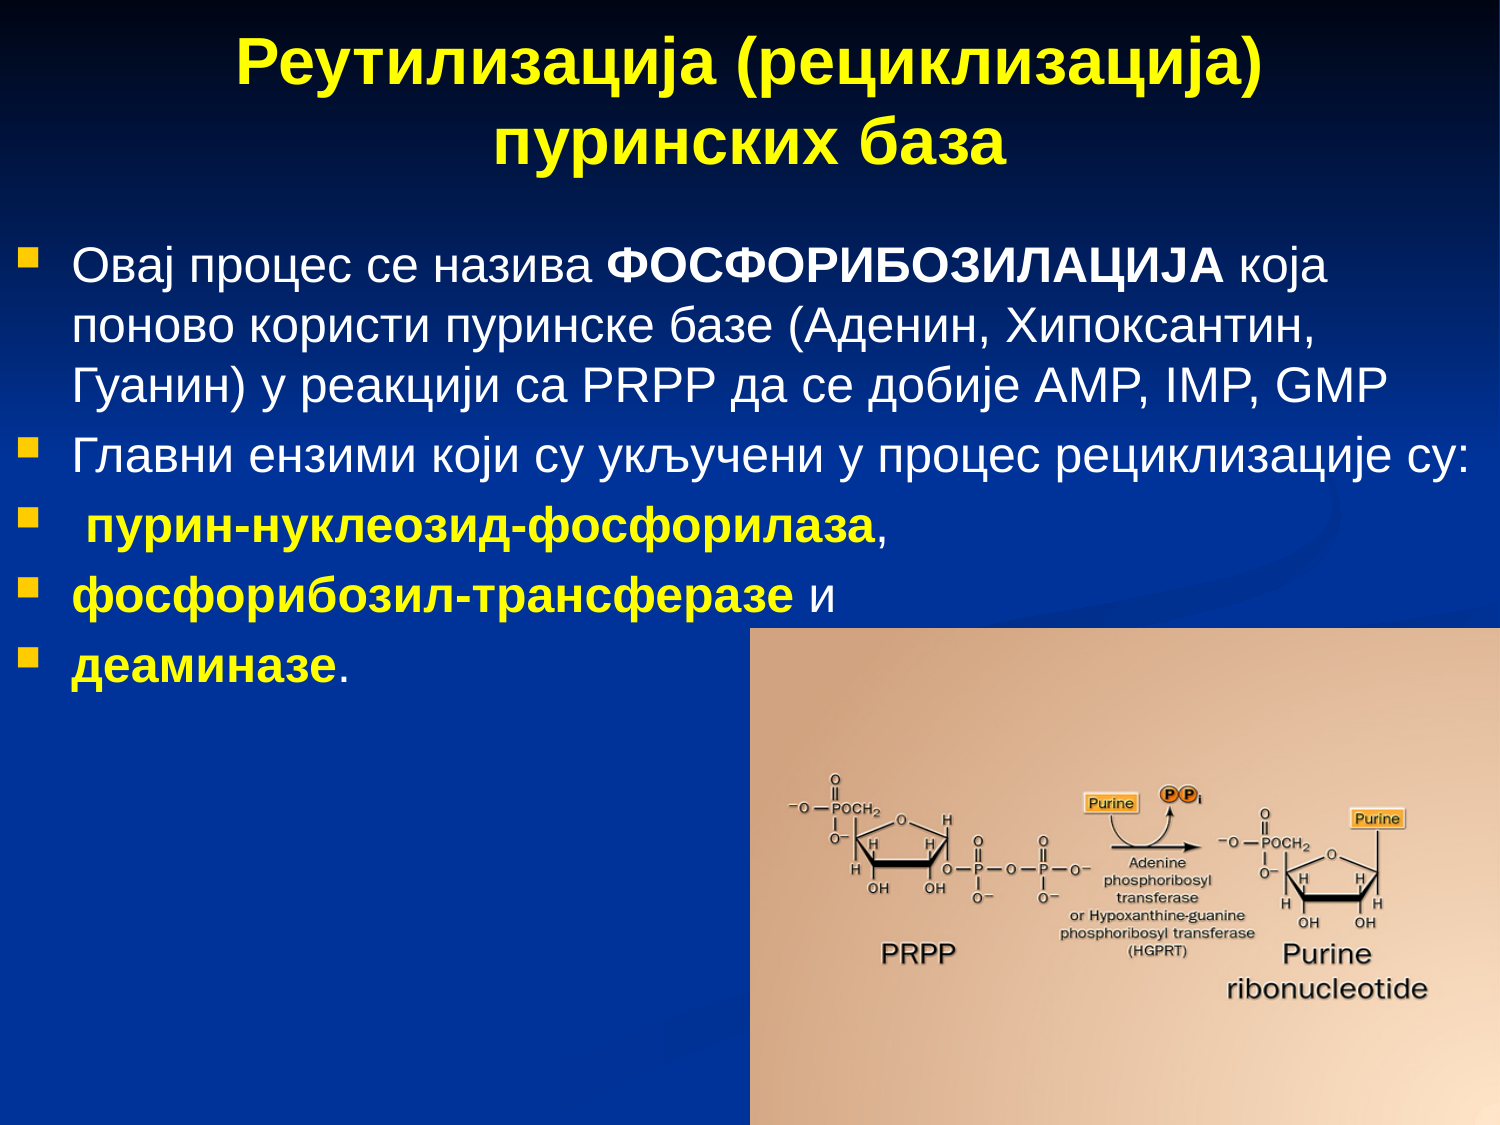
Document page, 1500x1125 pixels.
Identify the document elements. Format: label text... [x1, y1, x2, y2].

list Овај процес се назива ФОСФОРИБОЗИЛАЦИЈА која поново користи пуринске базе (Аденин, Хипоксантин, Гуанин) у реакцији са PRPP да се добије AMP, IMP, GMP Главни ензими који су укључени у процес рециклизације су: пурин-нуклеозид-фосфорилаза, фосфорибозил-трансферазе и деаминазе. [0, 224, 1500, 1125]
title Реутилизација (рециклизација) пуринских база [74, 44, 1426, 151]
picture [749, 628, 1500, 1125]
